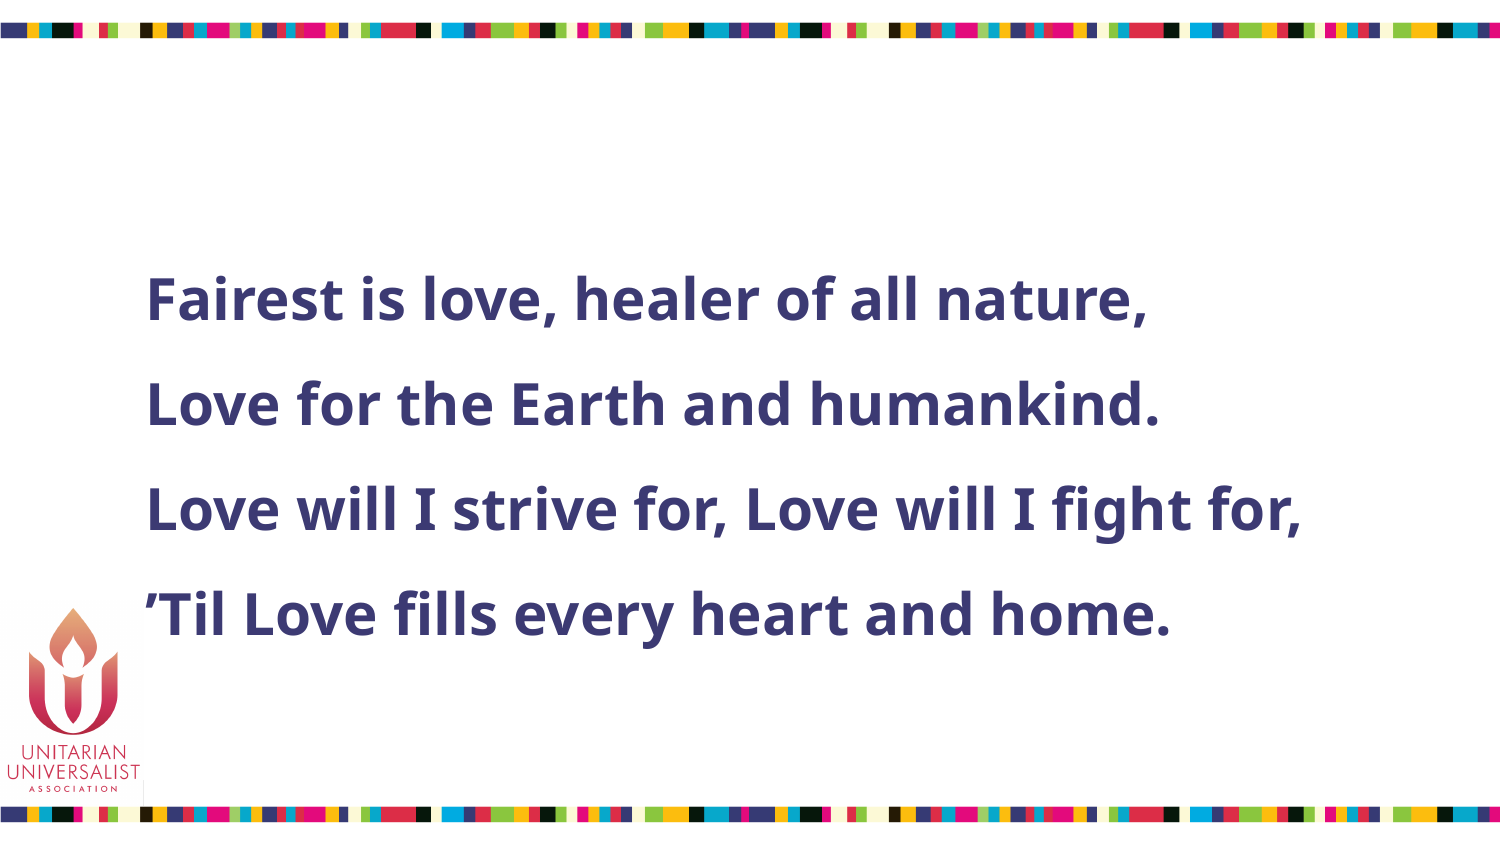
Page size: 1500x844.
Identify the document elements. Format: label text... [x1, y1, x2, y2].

picture [0, 600, 1500, 824]
picture [0, 22, 1500, 40]
text_box Fairest is love, healer of all nature, Love for the Earth and humankind. Love will I strive for, Love will I fight for, ’Til Love fills every heart and home. [130, 212, 1500, 662]
